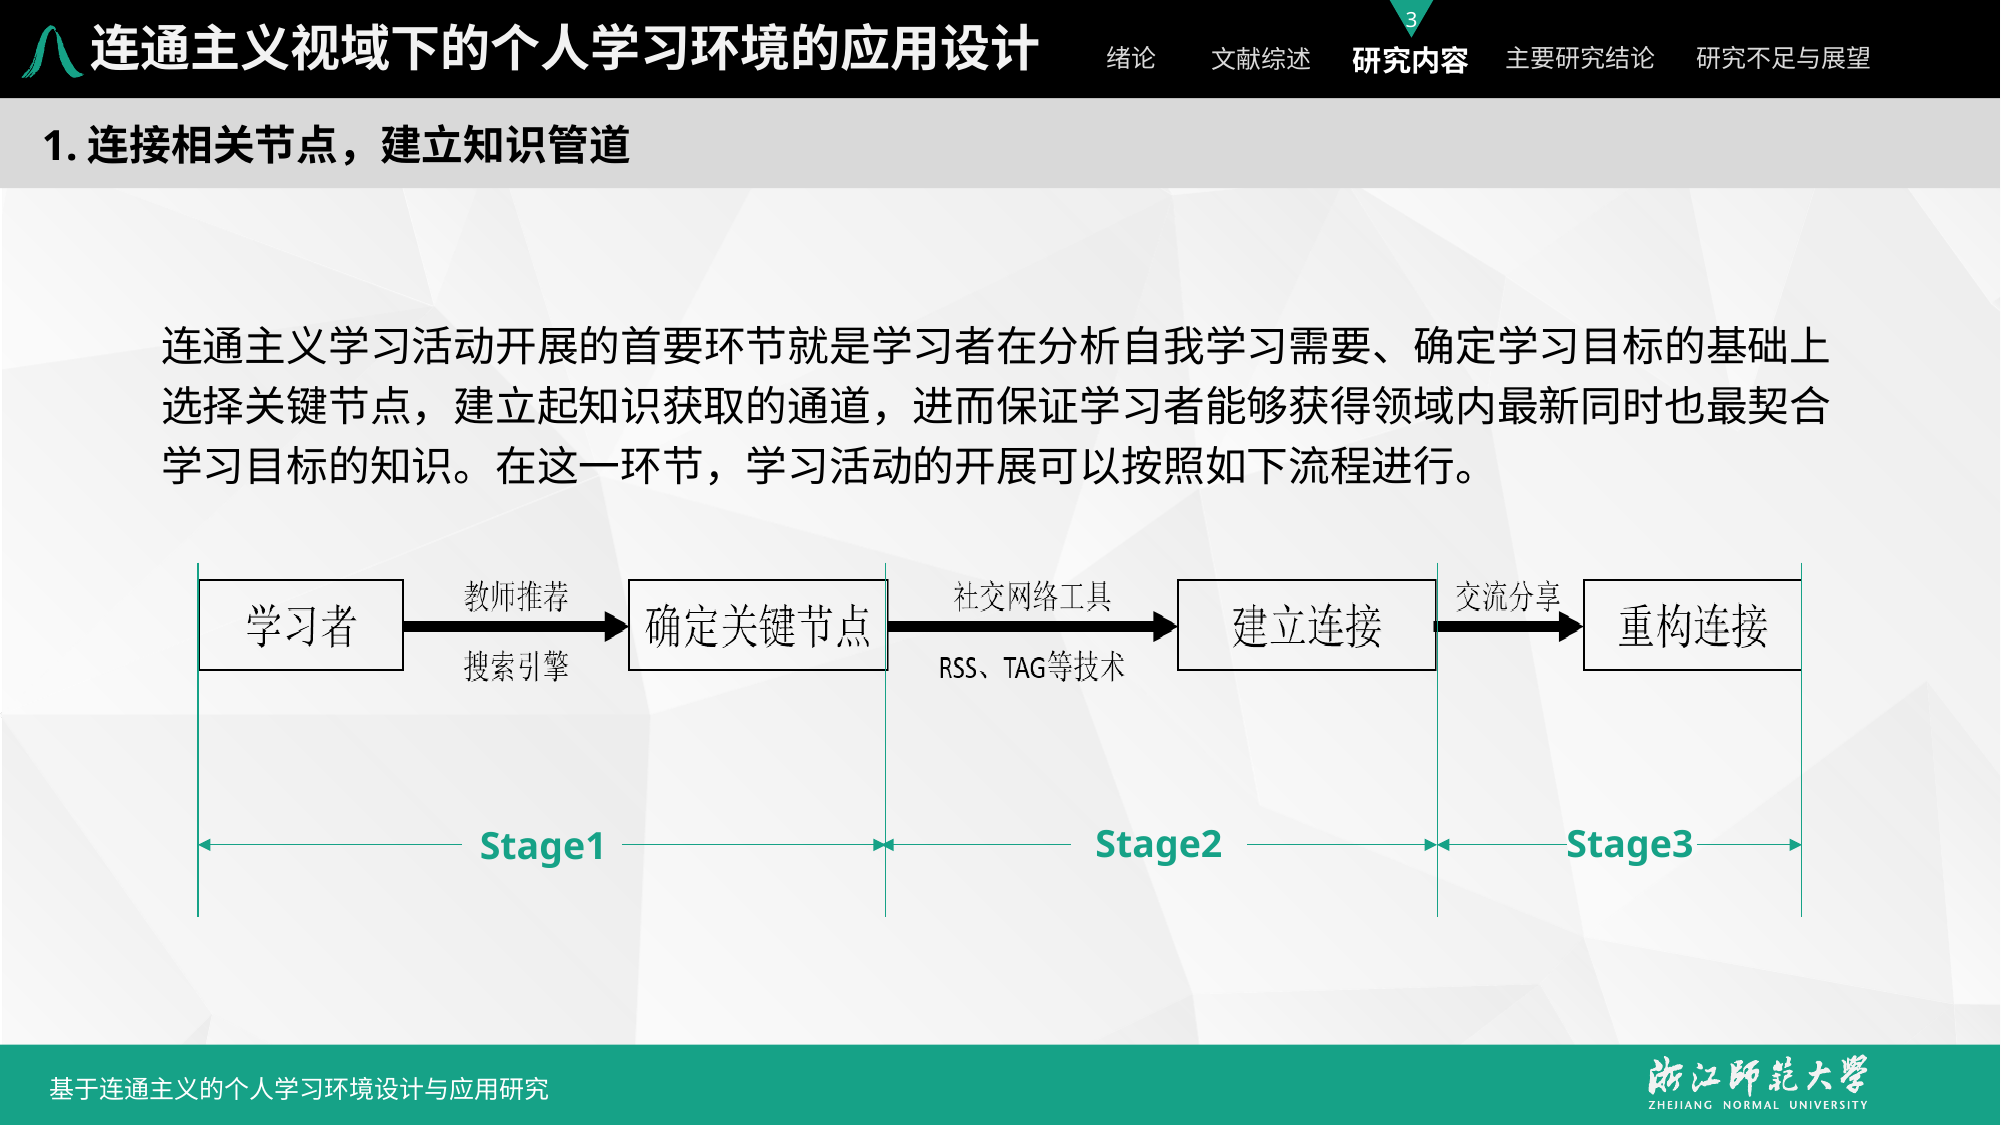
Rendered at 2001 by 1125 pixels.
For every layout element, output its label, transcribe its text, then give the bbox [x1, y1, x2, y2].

picture [0, 0, 2001, 1125]
text_box Stage2 [1070, 813, 1248, 873]
text_box Stage1 [463, 814, 624, 875]
text_box Stage3 [1542, 813, 1718, 873]
list 1.连接相关节点，建立知识管道 [27, 111, 1000, 183]
list 连通主义视域下的个人学习环境的应用设计 [75, 16, 1095, 87]
text_box 连通主义学习活动开展的首要环节就是学习者在分析自我学习需要、确定学习目标的基础上选择关键节点，建立起知识获取的通道，进而保证学习者能够获得领域内最新同时也最契合学习目标的知识。在这一环节，学习活动的开展可以按照如下流程进行。 [146, 302, 1854, 498]
